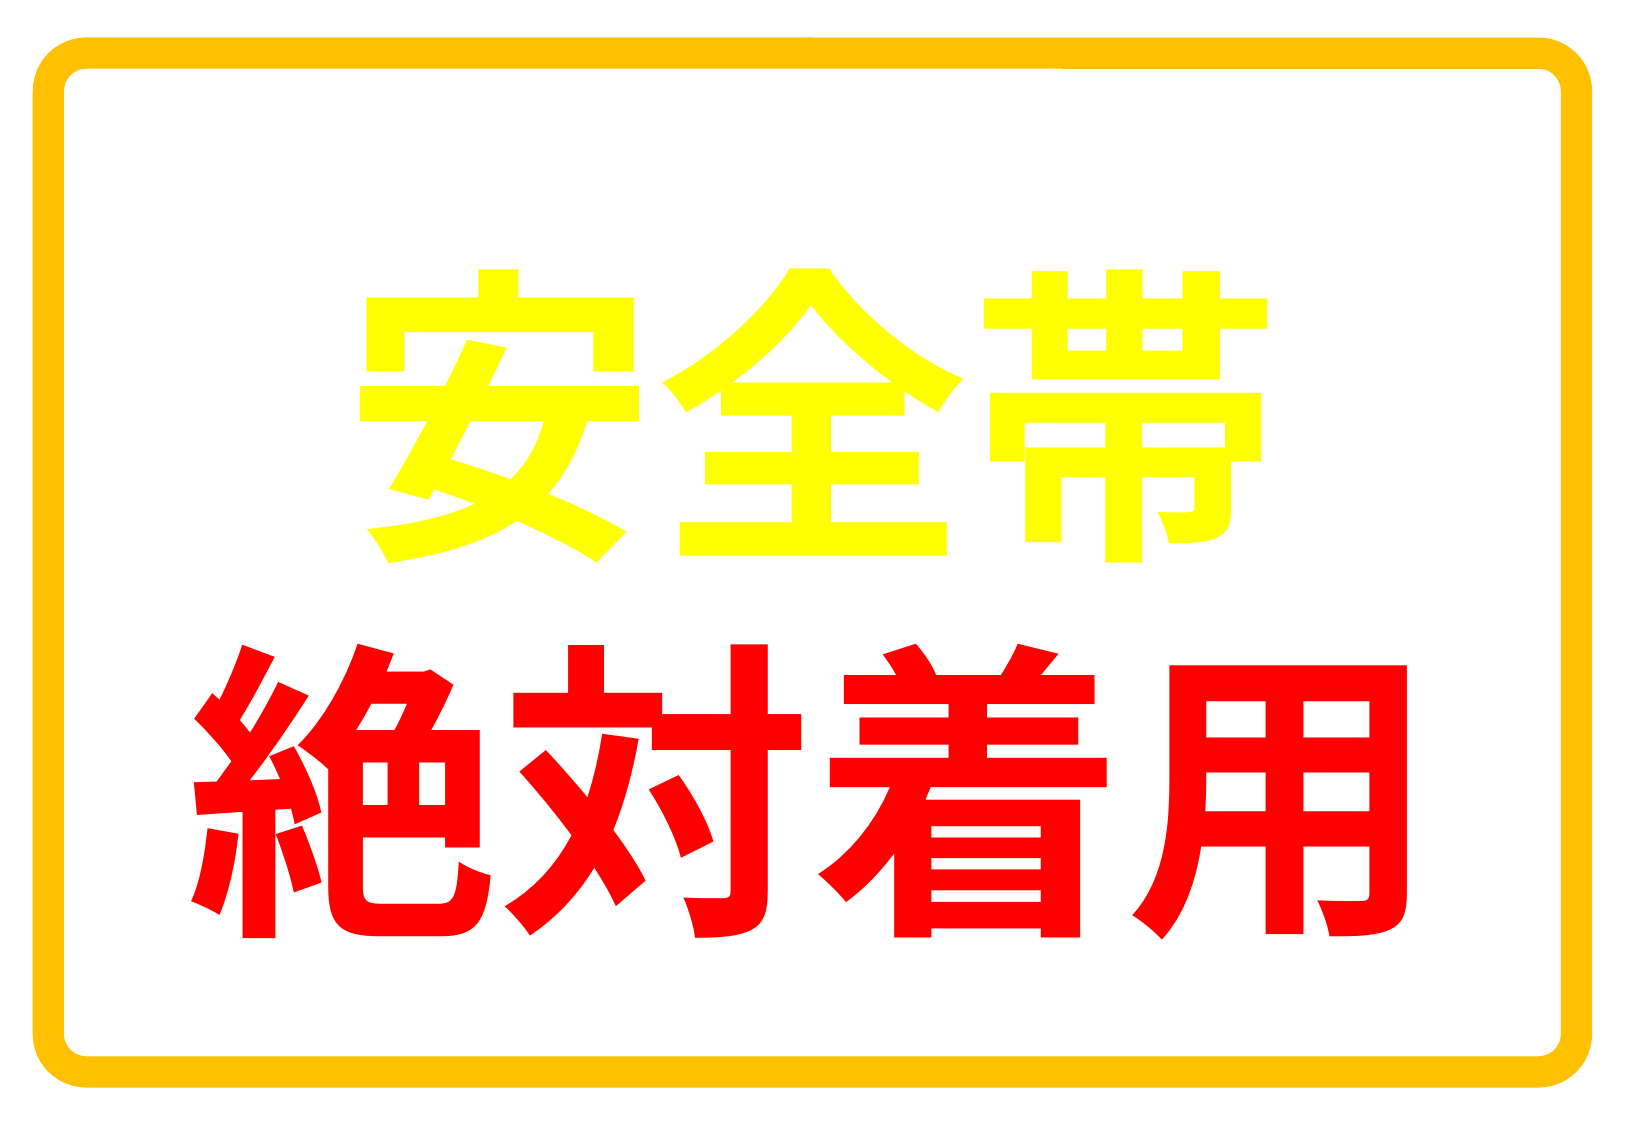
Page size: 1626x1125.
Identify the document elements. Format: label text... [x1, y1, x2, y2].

text_box [46, 981, 1579, 1075]
text_box 安全帯 絶対着用 [0, 215, 1625, 981]
text_box [46, 50, 1579, 215]
